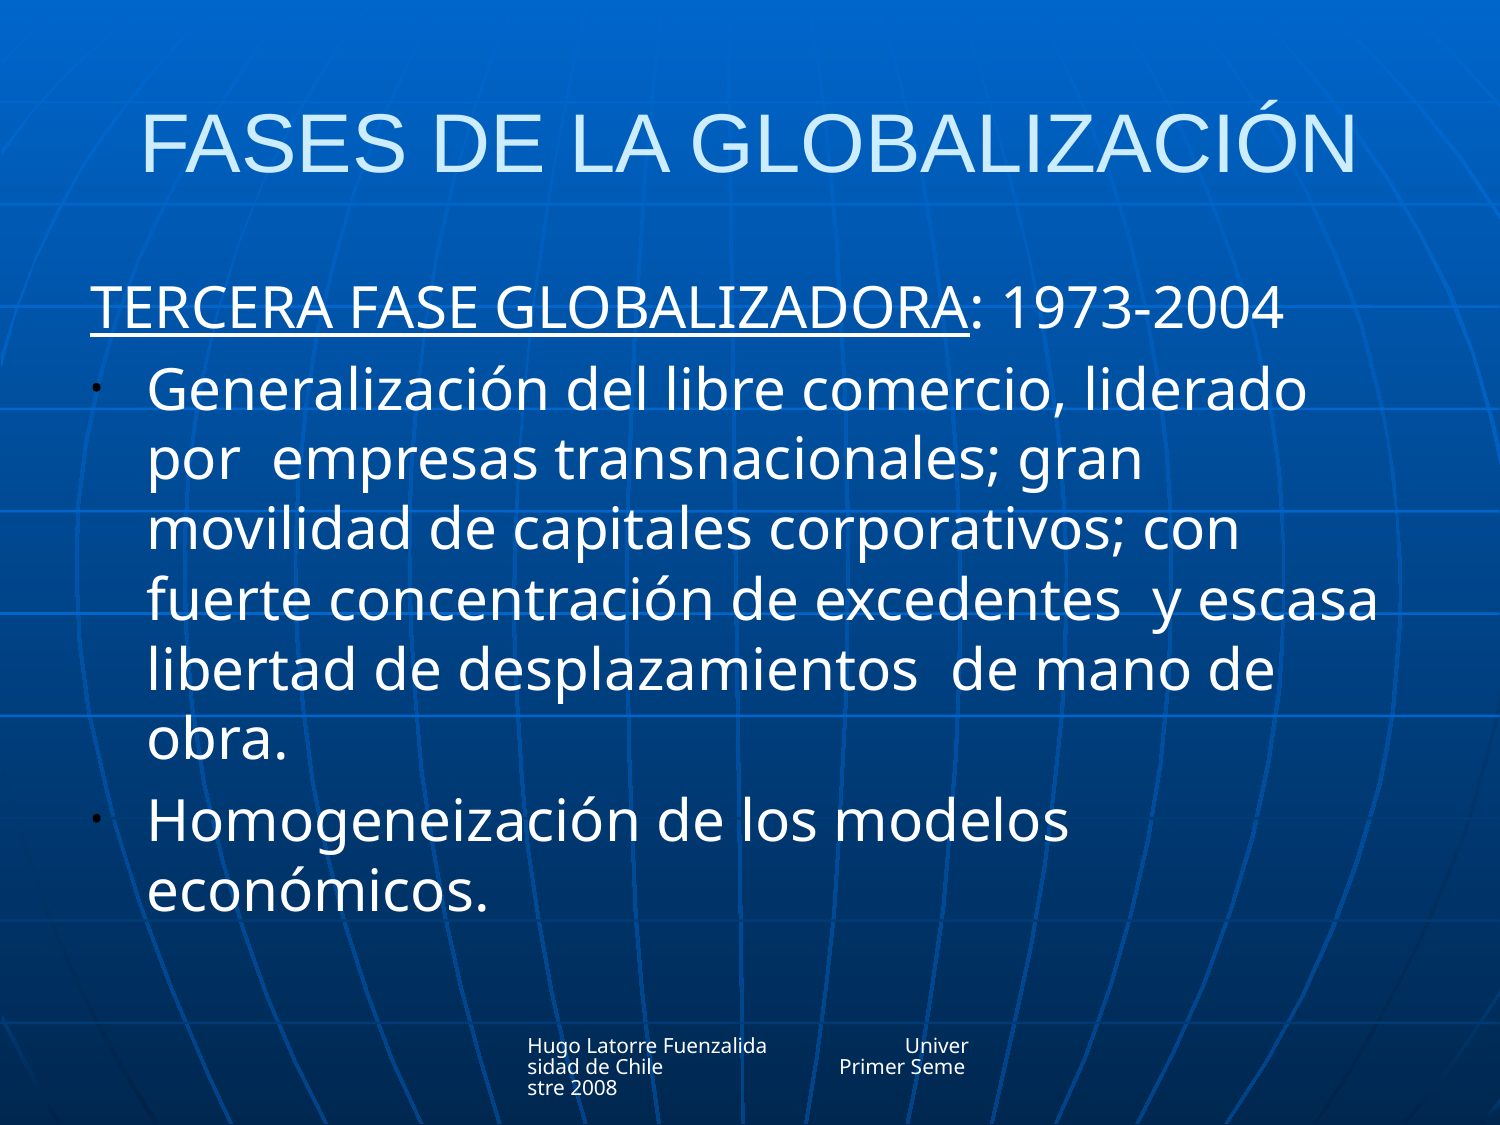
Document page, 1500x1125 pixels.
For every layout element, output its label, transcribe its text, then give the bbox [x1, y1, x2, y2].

footer Hugo Latorre Fuenzalida Universidad de Chile Primer Semestre 2008 [512, 1024, 988, 1101]
title FASES DE LA GLOBALIZACIÓN [74, 45, 1426, 233]
list TERCERA FASE GLOBALIZADORA: 1973-2004 Generalización del libre comercio, liderado por empresas transnacionales; gran movilidad de capitales corporativos; con fuerte concentración de excedentes y escasa libertad de desplazamientos de mano de obra. Homogeneización de los modelos económicos. [74, 262, 1426, 1006]
